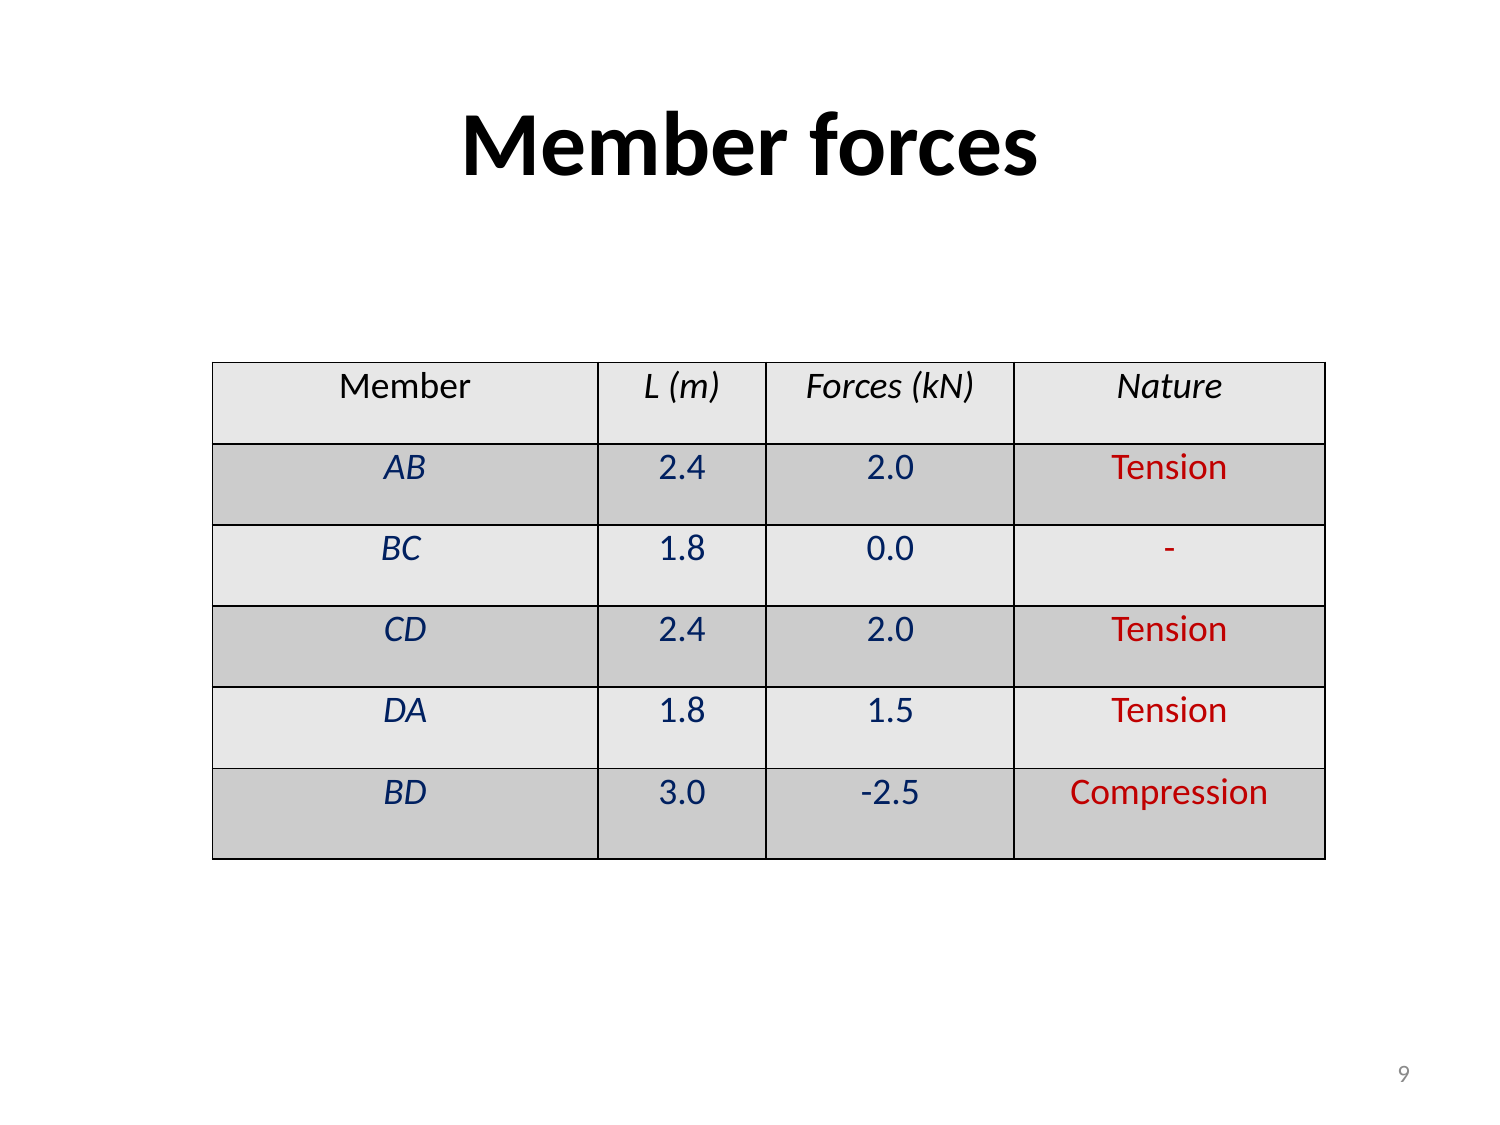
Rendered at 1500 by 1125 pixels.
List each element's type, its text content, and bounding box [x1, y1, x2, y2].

table_cell 1.5 [767, 688, 1013, 768]
table_cell Tension [1015, 688, 1324, 768]
table_cell 1.8 [599, 688, 765, 768]
table_cell 2.4 [599, 445, 765, 524]
table_cell BC [213, 526, 597, 605]
table_cell - [1015, 526, 1324, 605]
table_cell CD [213, 607, 597, 686]
table_header Forces (kN) [767, 363, 1013, 443]
table_cell Compression [1015, 769, 1324, 858]
table_cell 3.0 [599, 769, 765, 858]
table_header Nature [1015, 363, 1324, 443]
table_cell 0.0 [767, 526, 1013, 605]
table_cell Tension [1015, 607, 1324, 686]
table_cell Tension [1015, 445, 1324, 524]
title Member forces [75, 45, 1425, 233]
table_cell 1.8 [599, 526, 765, 605]
table_cell -2.5 [767, 769, 1013, 858]
table_cell 2.4 [599, 607, 765, 686]
slide_number 9 [1074, 1042, 1425, 1103]
table_cell 2.0 [767, 445, 1013, 524]
table_header Member [213, 363, 597, 443]
table_cell 2.0 [767, 607, 1013, 686]
table_cell DA [213, 688, 597, 768]
table_header L (m) [599, 363, 765, 443]
table_cell BD [213, 769, 597, 858]
table_cell AB [213, 445, 597, 524]
